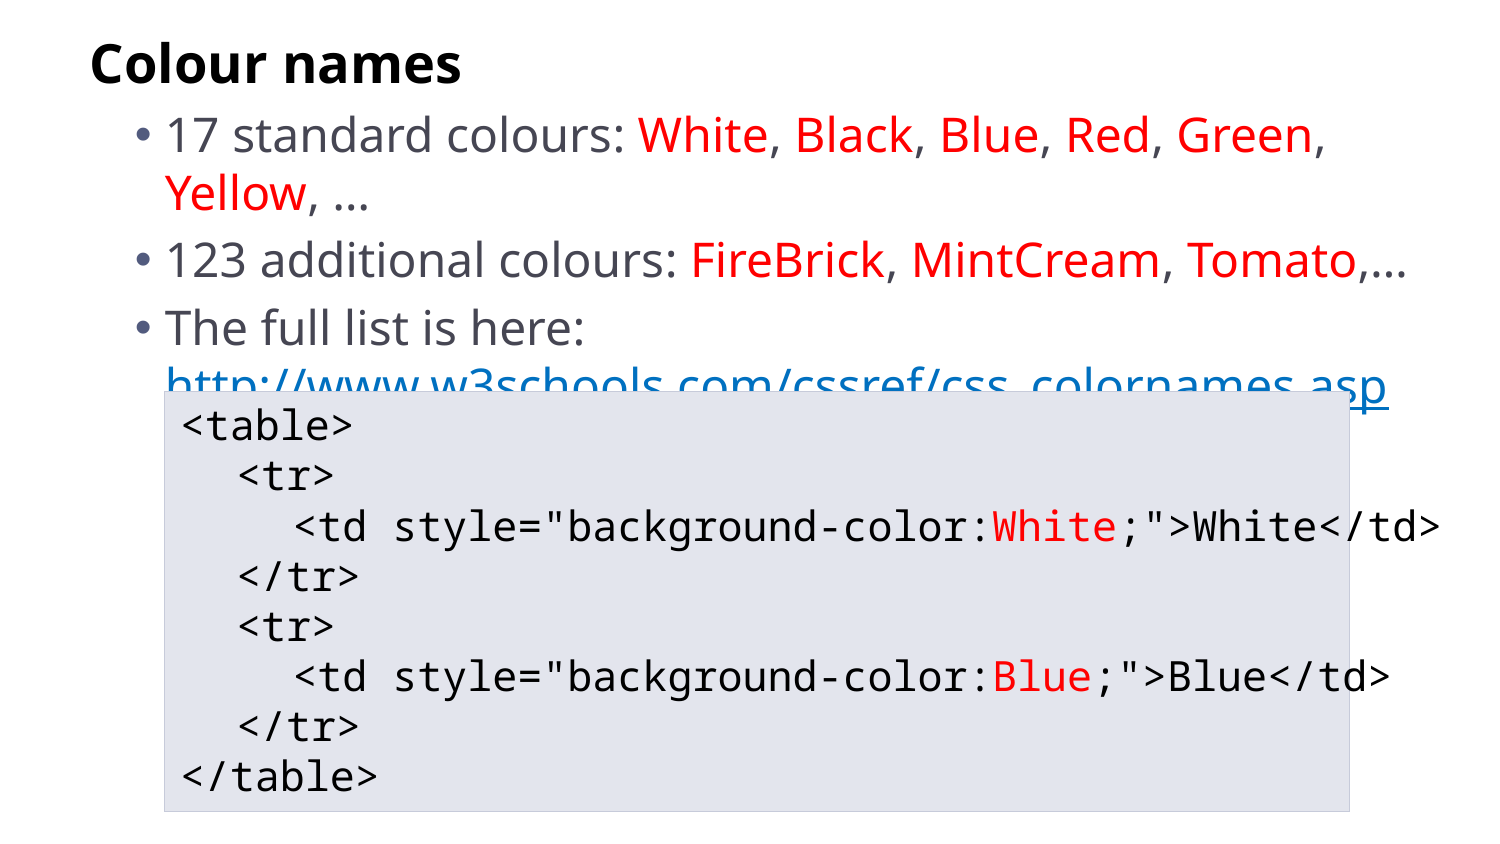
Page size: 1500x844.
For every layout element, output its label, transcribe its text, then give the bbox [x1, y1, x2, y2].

text_box <table> <tr> <td style="background-color:White;">White</td> </tr> <tr> <td style="background-color:Blue;">Blue</td> </tr> </table> [164, 391, 1350, 812]
list Colour names 17 standard colours: White, Black, Blue, Red, Green, Yellow, … 123 additional colours: FireBrick, MintCream, Tomato,… The full list is here: http://www.w3schools.com/cssref/css_colornames.asp [75, 21, 1475, 835]
